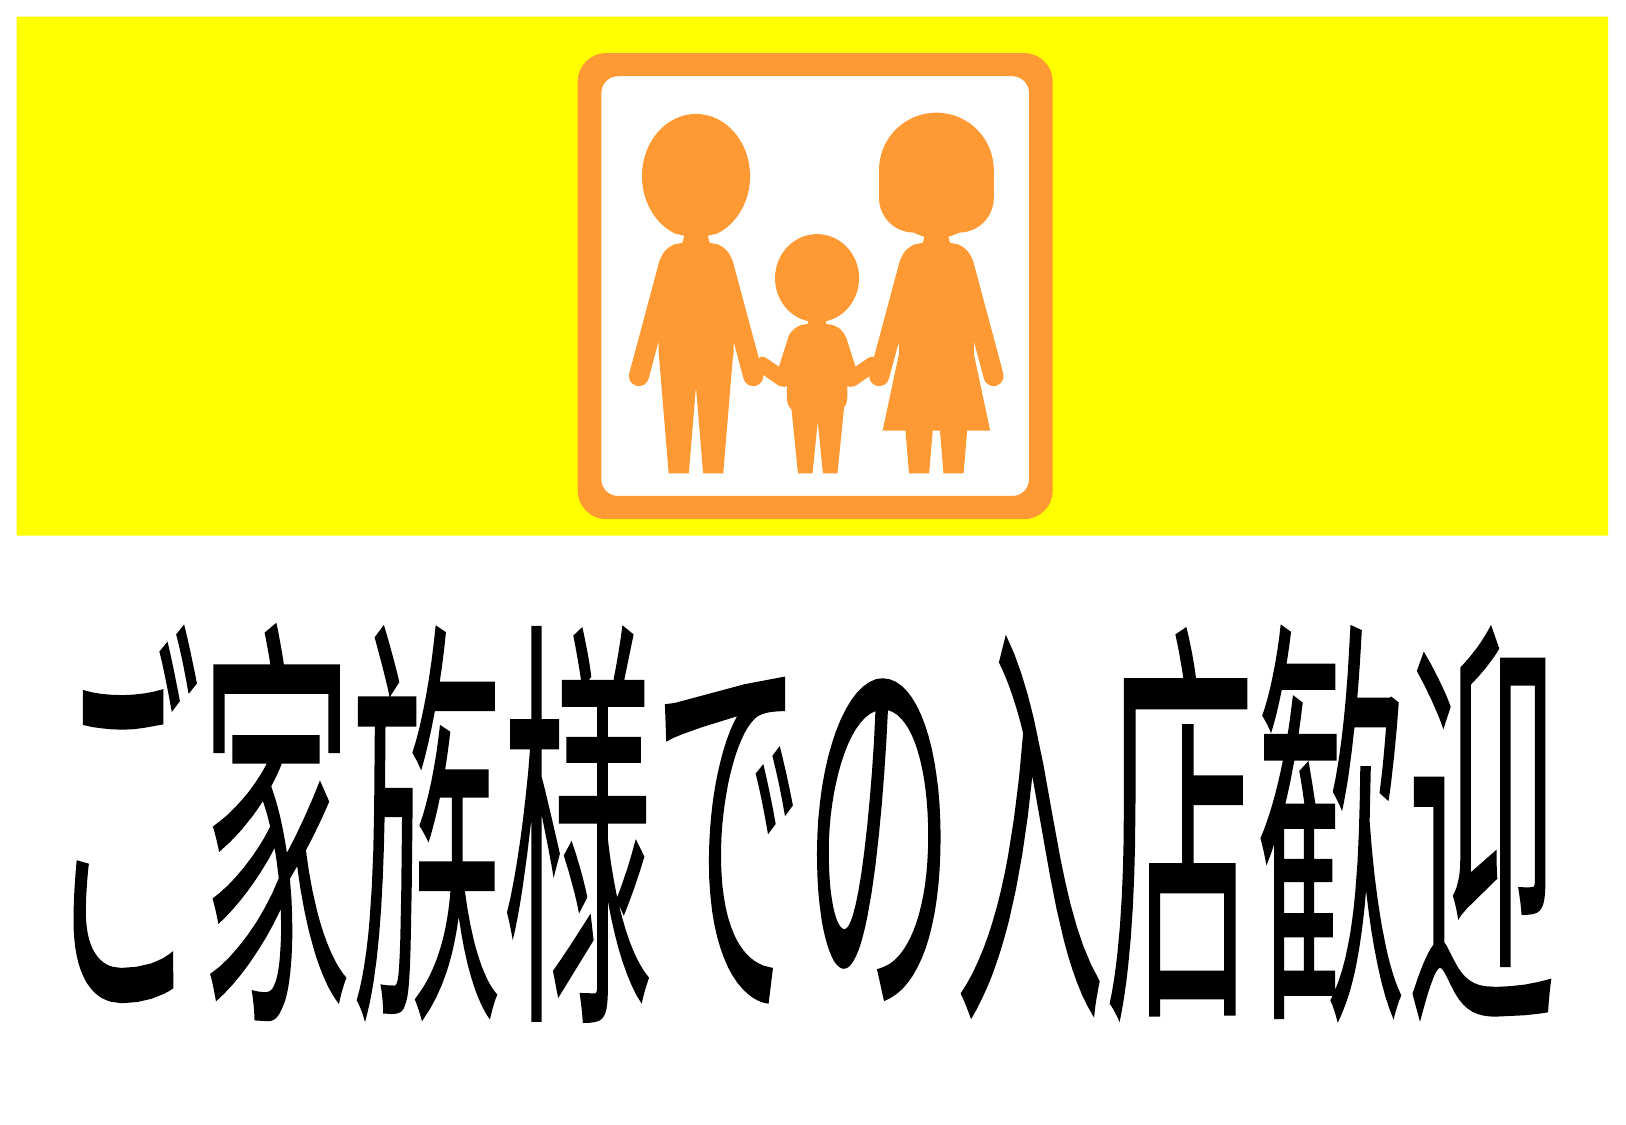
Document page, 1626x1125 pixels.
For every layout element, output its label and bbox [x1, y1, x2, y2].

text_box [577, 52, 1053, 520]
text_box [14, 15, 1610, 538]
